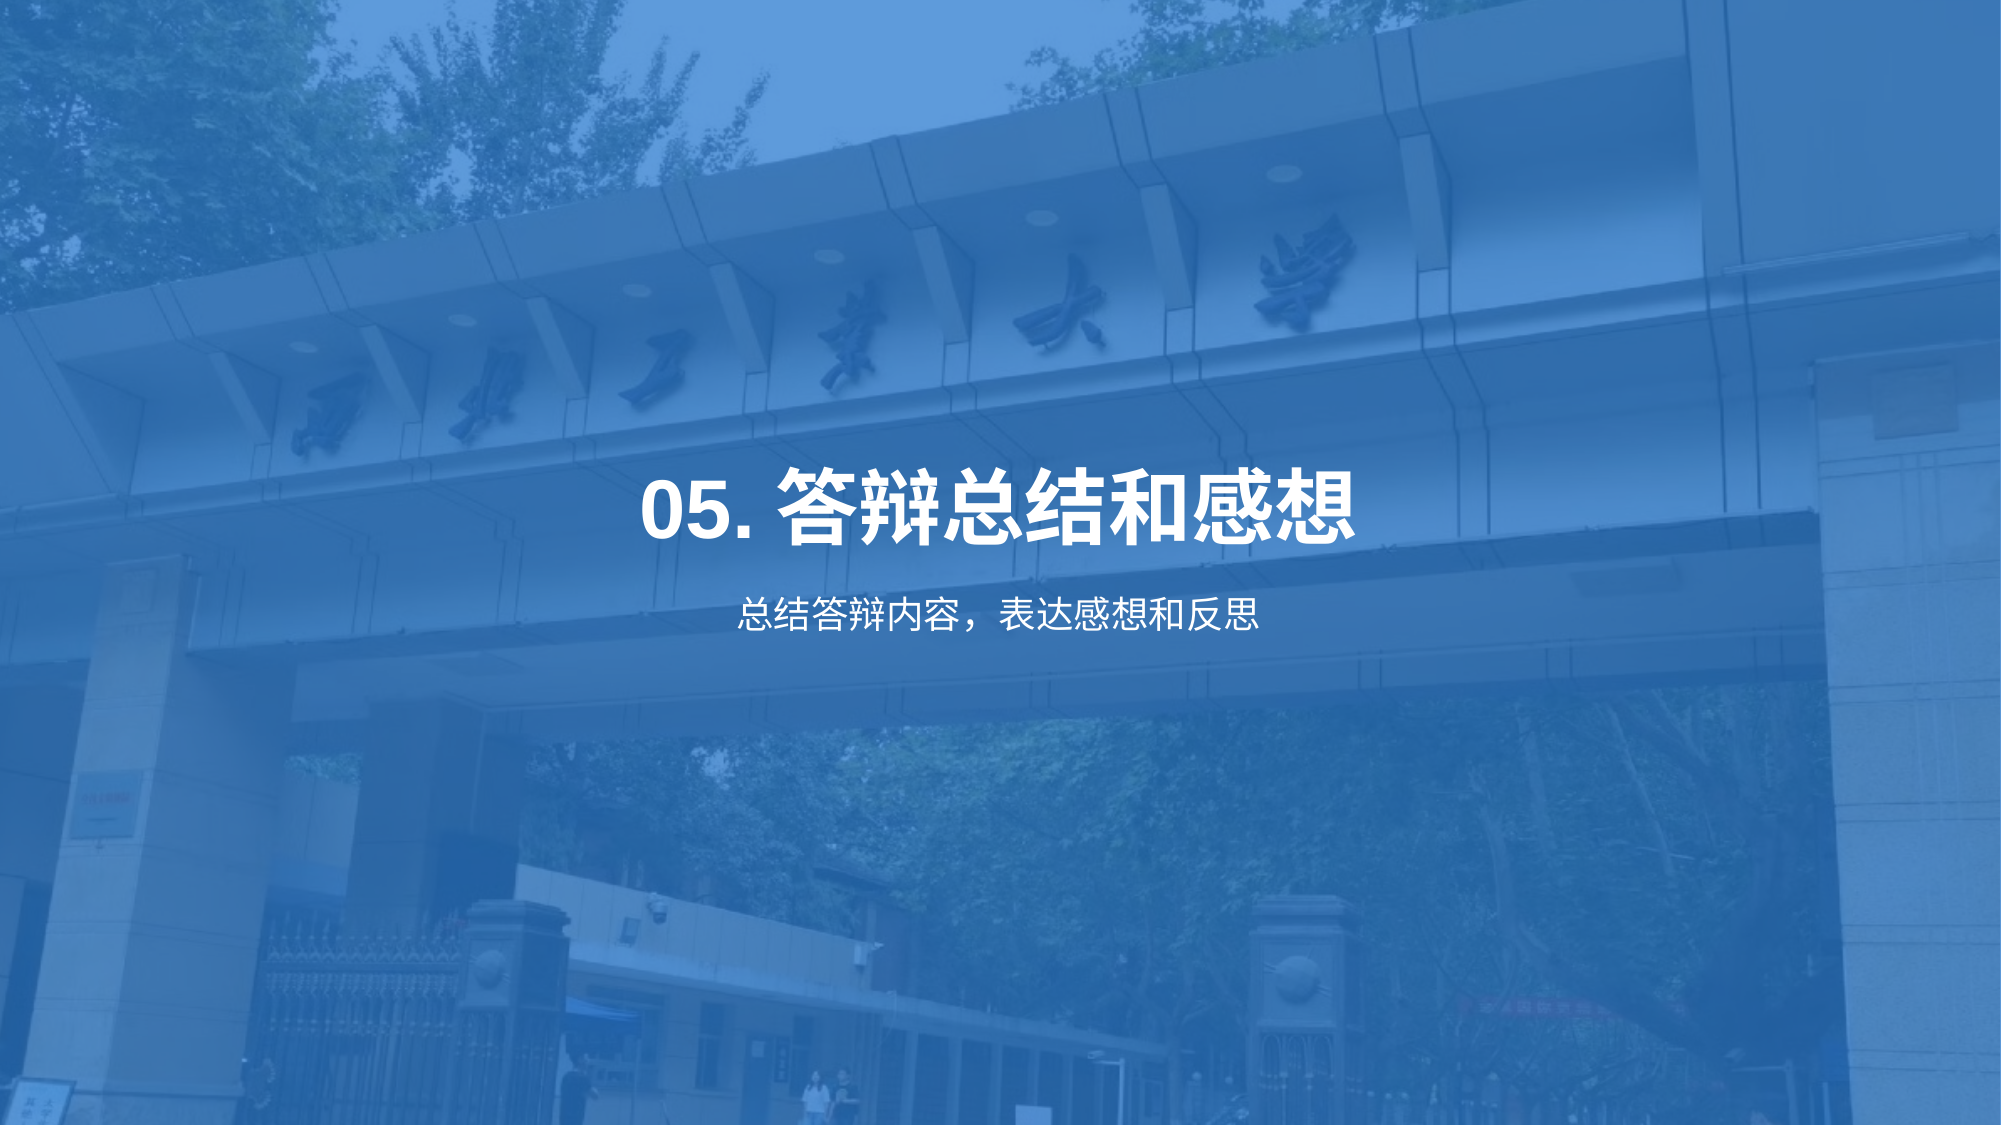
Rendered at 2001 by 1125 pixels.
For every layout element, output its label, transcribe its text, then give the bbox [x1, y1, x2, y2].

title 05.答辩总结和感想 [502, 432, 1496, 563]
list 总结答辩内容，表达感想和反思 [502, 574, 1496, 839]
